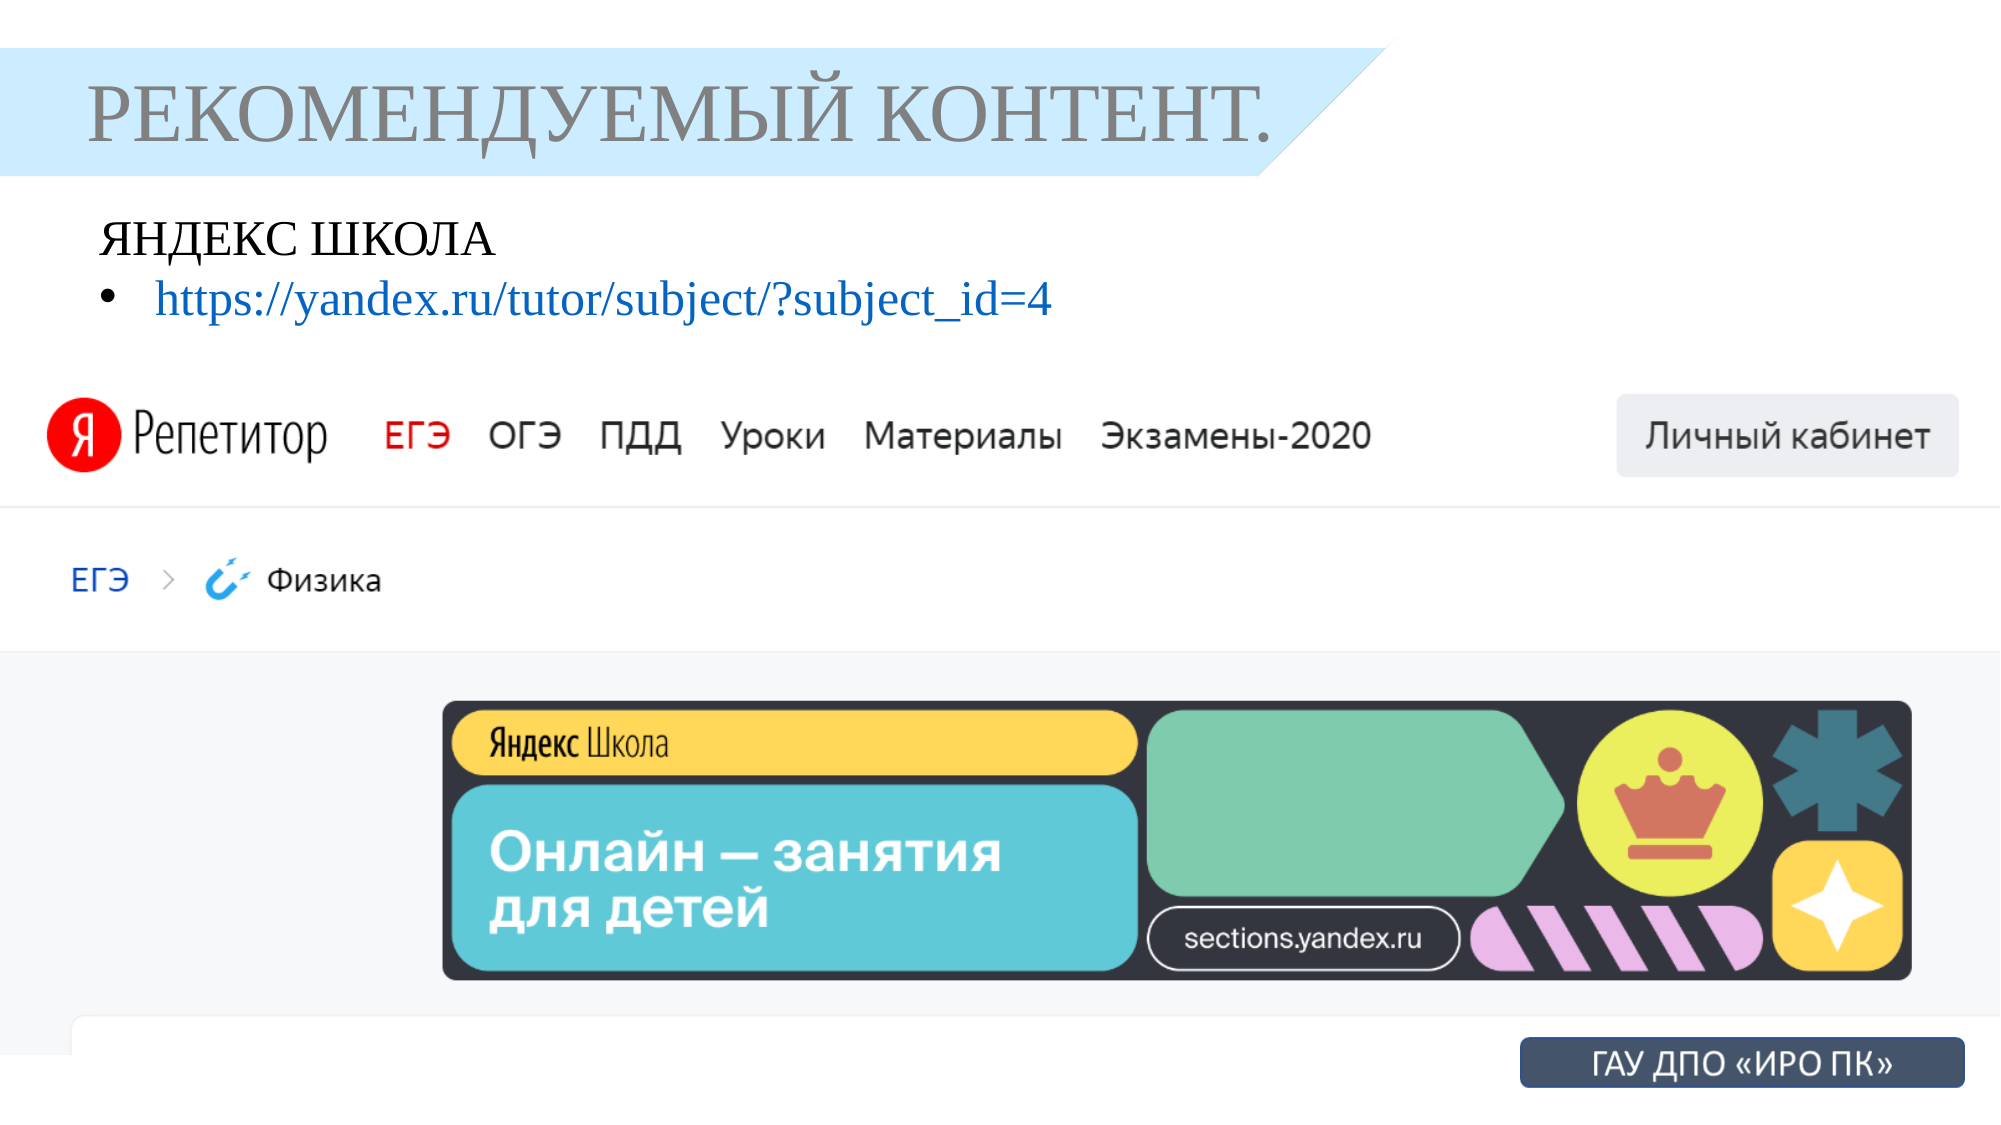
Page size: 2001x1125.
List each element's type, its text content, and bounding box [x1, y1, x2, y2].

text_box ЯНДЕКС ШКОЛА https://yandex.ru/tutor/subject/?subject_id=4 [84, 198, 1886, 368]
picture [1249, 31, 1403, 185]
title РЕКОМЕНДУЕМЫЙ КОНТЕНТ. [0, 48, 1249, 177]
picture [0, 368, 2000, 1109]
